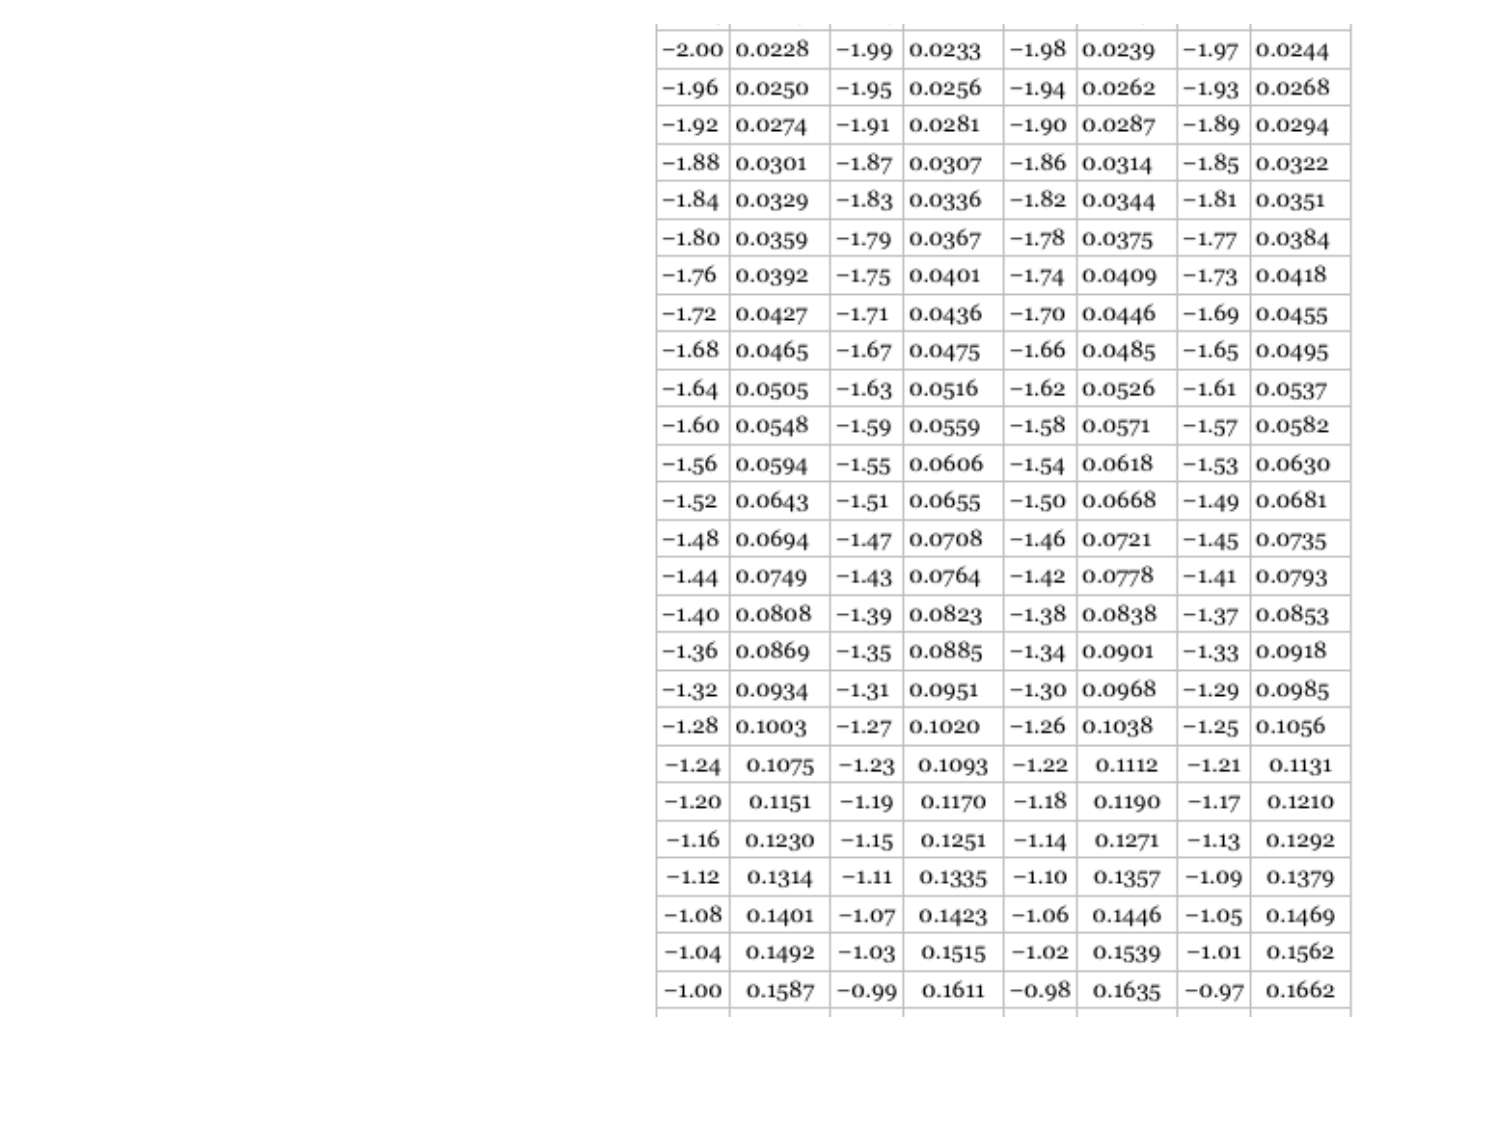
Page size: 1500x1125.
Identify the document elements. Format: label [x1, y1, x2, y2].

picture [193, 24, 1360, 1018]
